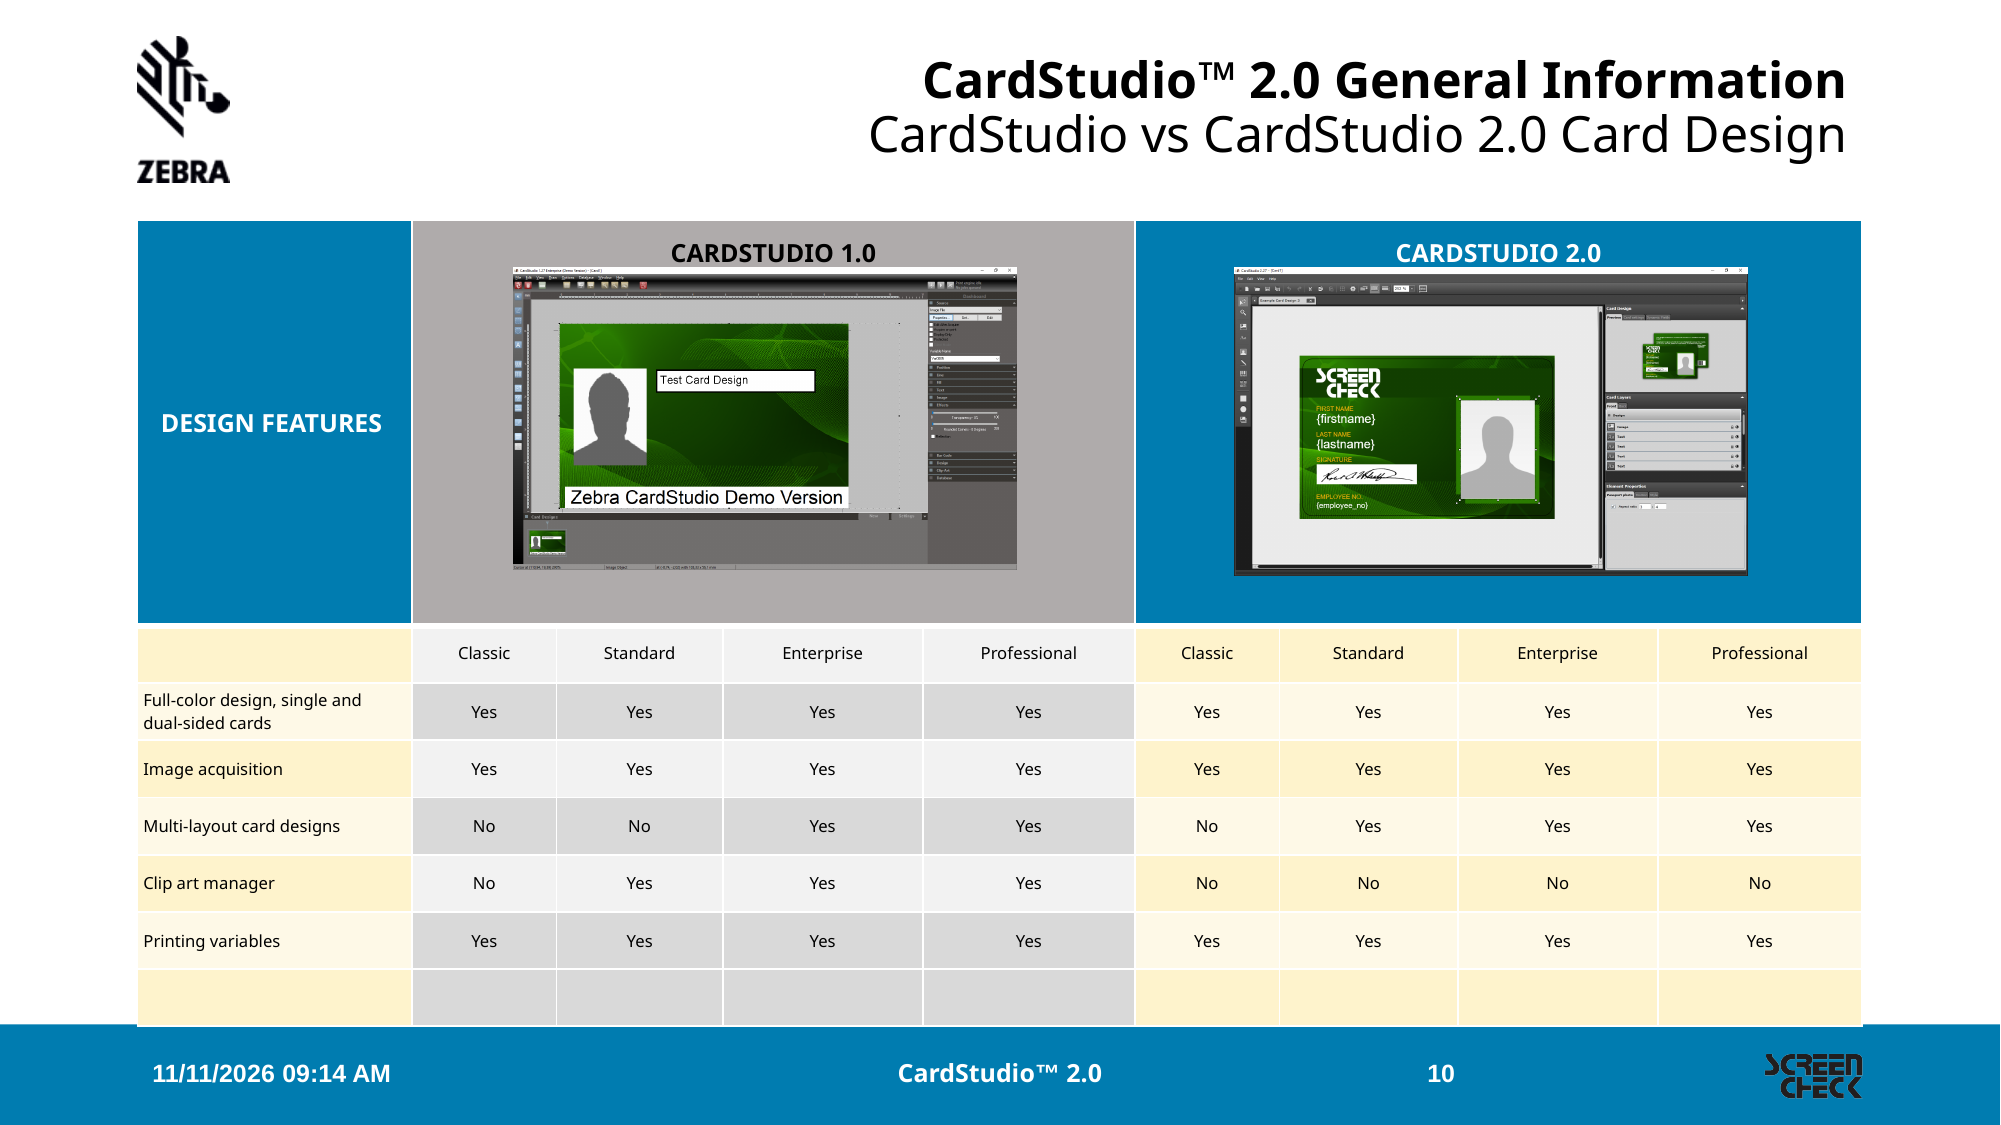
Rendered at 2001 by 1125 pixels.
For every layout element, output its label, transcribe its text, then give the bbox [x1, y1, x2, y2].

table_cell Yes [924, 913, 1134, 968]
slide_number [137, 1042, 588, 1103]
table_cell Yes [413, 684, 556, 739]
table_header DESIGN FEATURES [138, 221, 411, 623]
table_cell Yes [1136, 741, 1279, 797]
table_cell [413, 970, 556, 1025]
table_cell [138, 629, 411, 682]
table_cell Yes [1459, 684, 1657, 739]
table_cell [557, 970, 722, 1025]
picture [1830, 1055, 1843, 1059]
table_cell Multi-layout card designs [138, 798, 411, 854]
table_cell Yes [1659, 798, 1861, 854]
table_cell Yes [1459, 913, 1657, 968]
table_cell Yes [1659, 913, 1861, 968]
table_cell [1136, 970, 1279, 1025]
picture [1814, 1086, 1827, 1098]
table_cell Yes [724, 856, 922, 911]
table_cell Yes [724, 741, 922, 797]
table_cell Standard [1280, 629, 1457, 682]
footer CardStudio™ 2.0 [662, 1042, 1338, 1103]
table_cell Yes [1459, 741, 1657, 797]
table_cell No [1659, 856, 1861, 911]
table_cell Yes [1280, 798, 1457, 854]
table_cell Classic [413, 629, 556, 682]
table_cell Yes [557, 741, 722, 797]
picture [1781, 1055, 1794, 1098]
table_cell Yes [413, 741, 556, 797]
title CardStudio™ 2.0 General Information CardStudio vs CardStudio 2.0 Card Design [598, 49, 1863, 170]
table_cell Classic [1136, 629, 1279, 682]
table_cell Yes [1280, 913, 1457, 968]
table_header CARDSTUDIO 2.0 [1136, 221, 1861, 623]
picture [1765, 1055, 1779, 1075]
table_cell [924, 970, 1134, 1025]
table_cell Yes [924, 684, 1134, 739]
table_cell Standard [557, 629, 722, 682]
picture [1235, 268, 1747, 575]
table_cell [1659, 970, 1861, 1025]
table_cell No [557, 798, 722, 854]
table_cell Professional [1659, 629, 1861, 682]
picture [1797, 1077, 1811, 1098]
table_cell No [1136, 798, 1279, 854]
table_cell Yes [1136, 913, 1279, 968]
table_cell Clip art manager [138, 856, 411, 911]
table_cell Yes [724, 684, 922, 739]
table_cell Yes [1659, 684, 1861, 739]
table_cell Yes [924, 741, 1134, 797]
table_cell Image acquisition [138, 741, 411, 797]
table_cell Enterprise [724, 629, 922, 682]
table_cell No [413, 798, 556, 854]
table_cell Yes [557, 684, 722, 739]
table_cell Yes [1280, 684, 1457, 739]
table_cell No [1136, 856, 1279, 911]
table_cell [1459, 970, 1657, 1025]
table_cell Yes [1136, 684, 1279, 739]
picture [1830, 1063, 1843, 1098]
table_cell Yes [1280, 741, 1457, 797]
table_cell No [1459, 856, 1657, 911]
table_cell Yes [724, 913, 922, 968]
picture [137, 36, 230, 183]
table_cell Full-color design, single and dual-sided cards [138, 684, 411, 739]
table_header CARDSTUDIO 1.0 [413, 221, 1134, 623]
table_cell Professional [924, 629, 1134, 682]
table_cell [138, 970, 411, 1025]
table_cell Printing variables [138, 913, 411, 968]
table_cell [1280, 970, 1457, 1025]
picture [513, 267, 1017, 570]
picture [1814, 1063, 1827, 1082]
slide_number 10 [1412, 1042, 1743, 1103]
table_cell Enterprise [1459, 629, 1657, 682]
table_cell [724, 970, 922, 1025]
table_cell Yes [724, 798, 922, 854]
table_cell Yes [1459, 798, 1657, 854]
table_cell Yes [557, 856, 722, 911]
table_cell No [413, 856, 556, 911]
table_cell Yes [557, 913, 722, 968]
table_cell No [1280, 856, 1457, 911]
table_cell Yes [413, 913, 556, 968]
table_cell Yes [924, 856, 1134, 911]
picture [1846, 1055, 1862, 1098]
picture [1797, 1055, 1827, 1075]
table_cell Yes [924, 798, 1134, 854]
table_cell Yes [1659, 741, 1861, 797]
